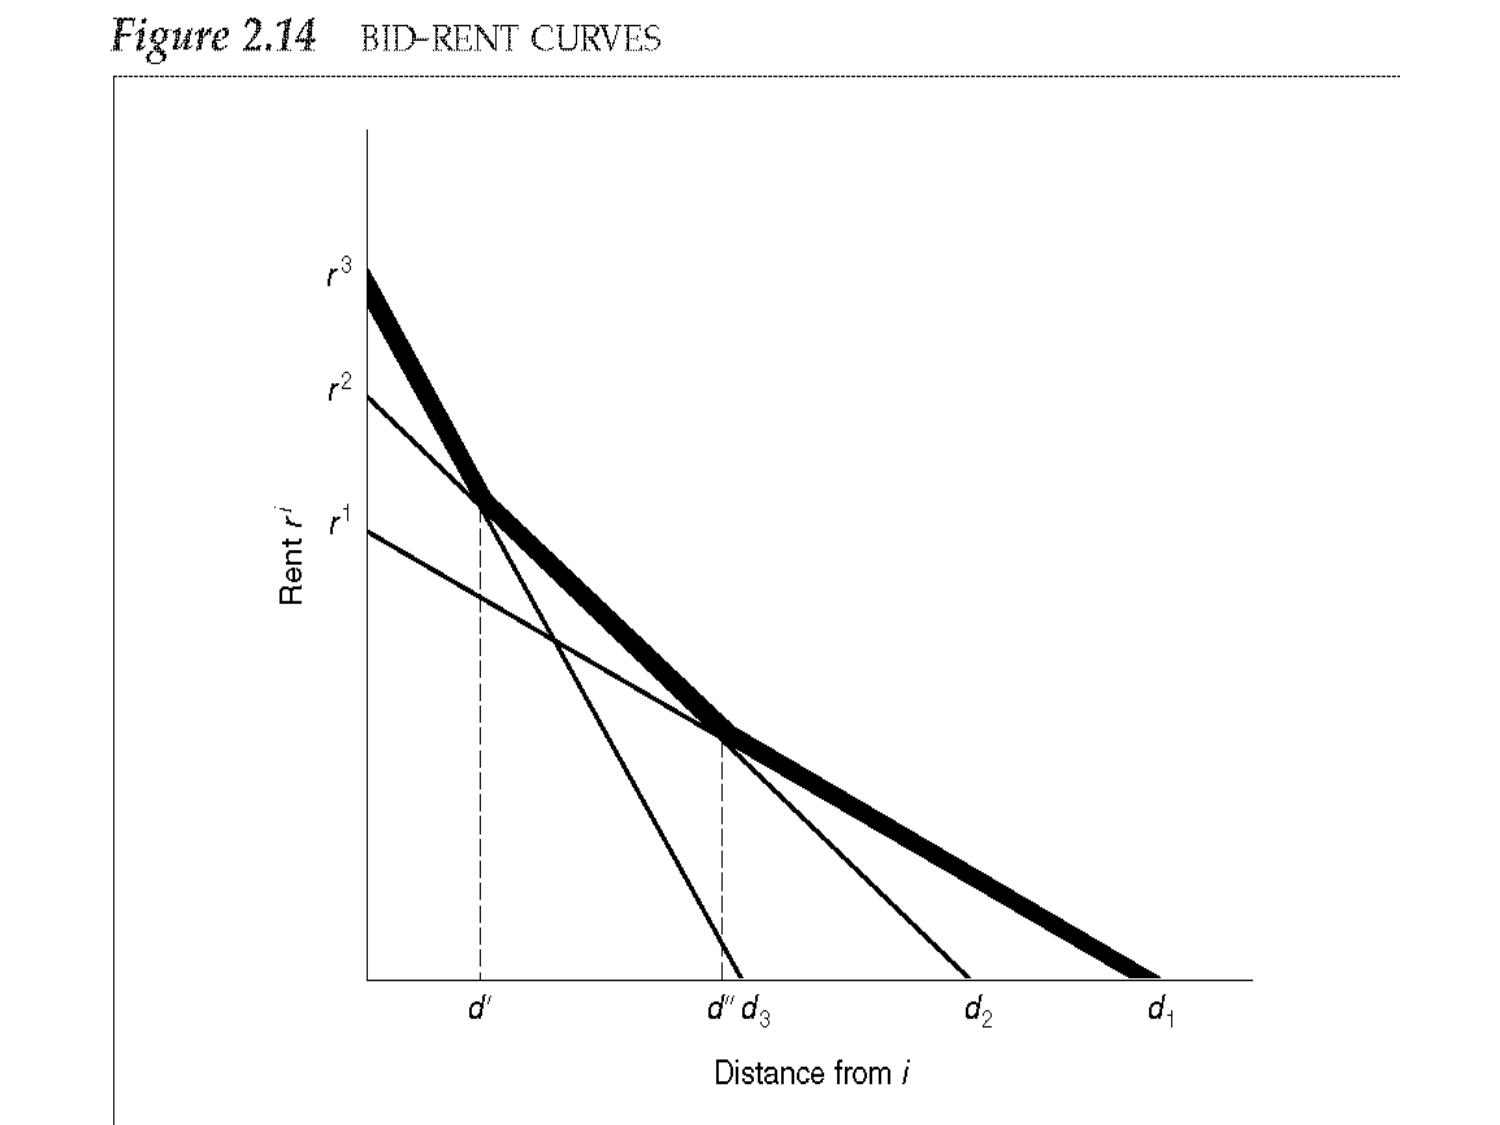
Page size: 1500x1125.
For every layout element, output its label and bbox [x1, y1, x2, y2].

picture [99, 0, 1400, 1125]
